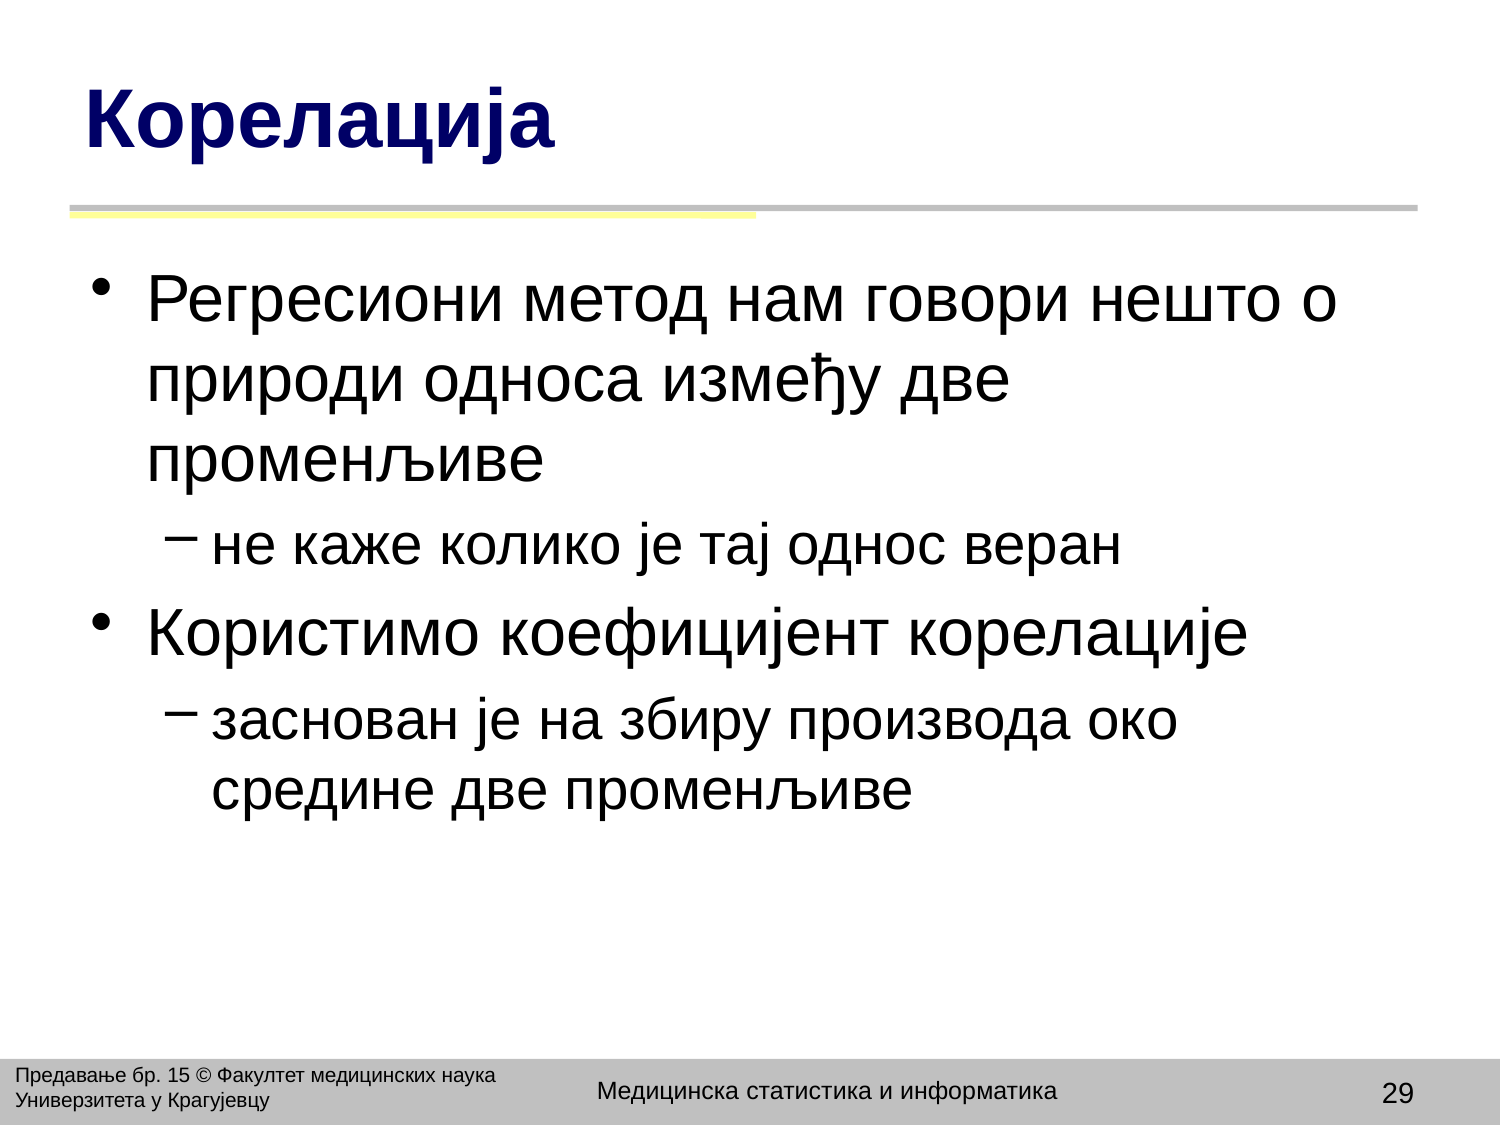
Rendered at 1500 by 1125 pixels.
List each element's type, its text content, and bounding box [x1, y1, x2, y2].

slide_number 29 [1164, 1066, 1430, 1125]
footer Медицинска статистика и информатика [512, 1066, 1144, 1125]
list Регресиони метод нам говори нешто о природи односа између две променљиве не каже колико је тај однос веран Користимо коефицијент корелације заснован је на збиру производа око средине две променљиве [74, 246, 1426, 1023]
slide_number Предавање бр. 15 © Факултет медицинских наука Универзитета у Крагујевцу [0, 1053, 616, 1108]
title Корелација [69, 19, 1426, 208]
